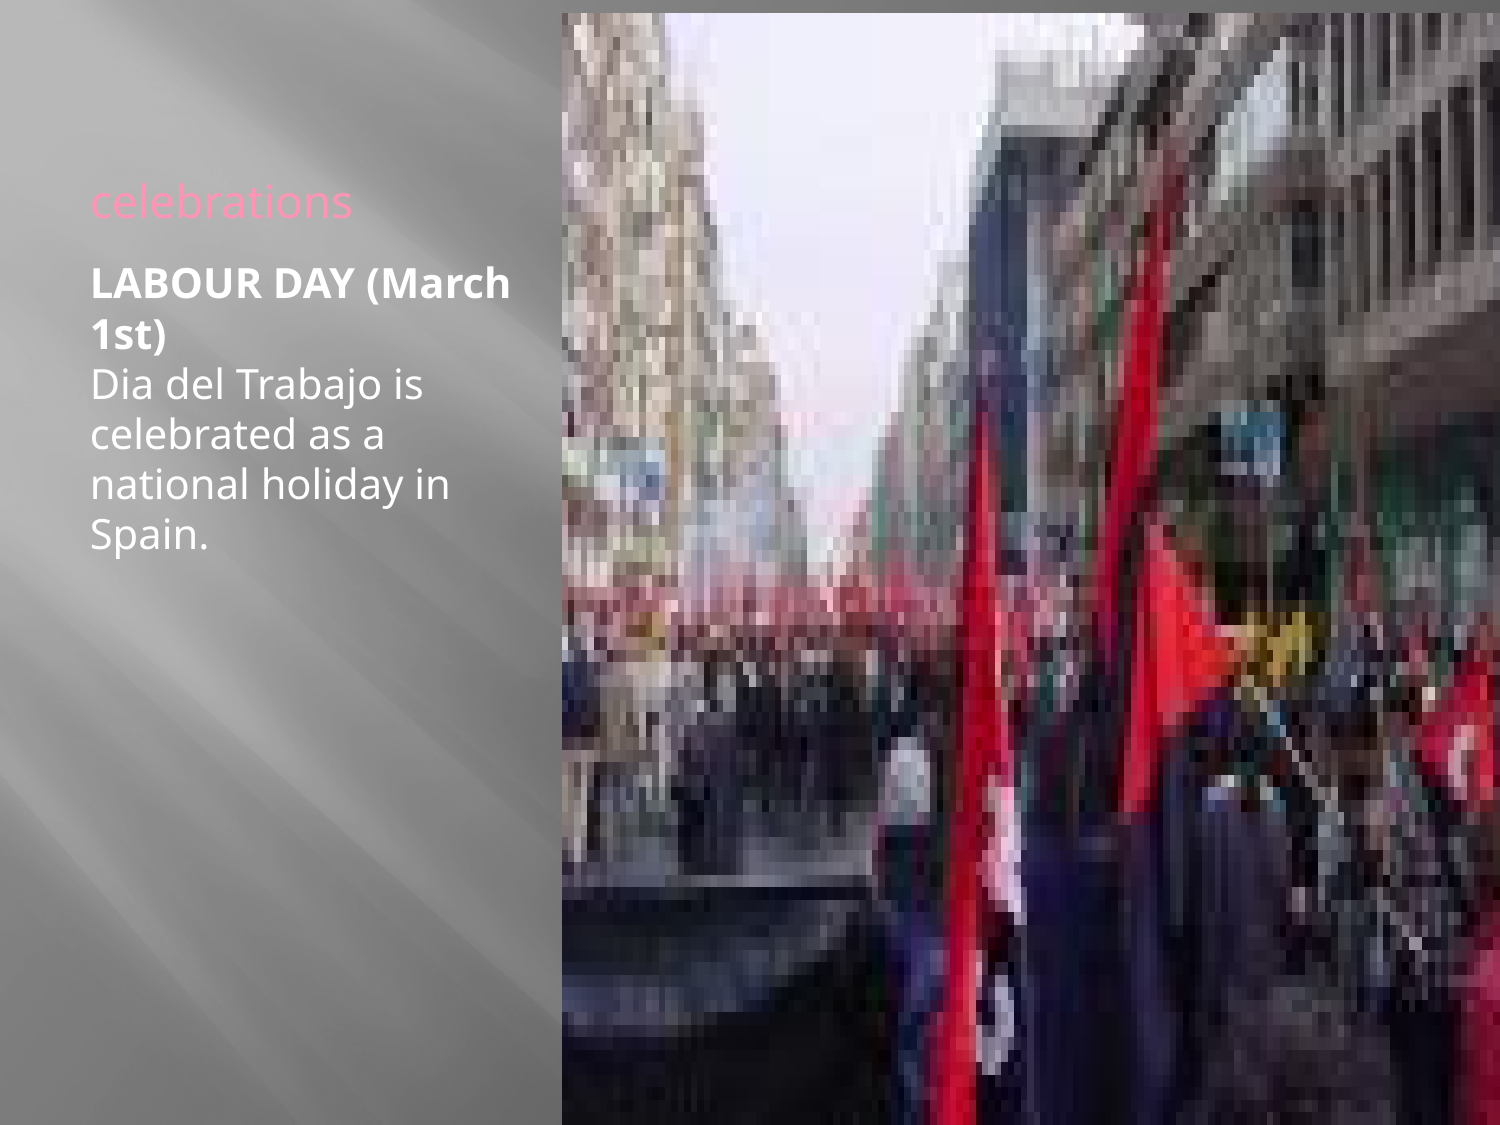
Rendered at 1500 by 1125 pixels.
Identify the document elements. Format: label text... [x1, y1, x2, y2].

title celebrations [75, 44, 562, 236]
list LABOUR DAY (March 1st) Dia del Trabajo is celebrated as a national holiday in Spain. [75, 249, 562, 1005]
picture [562, 13, 1500, 1125]
